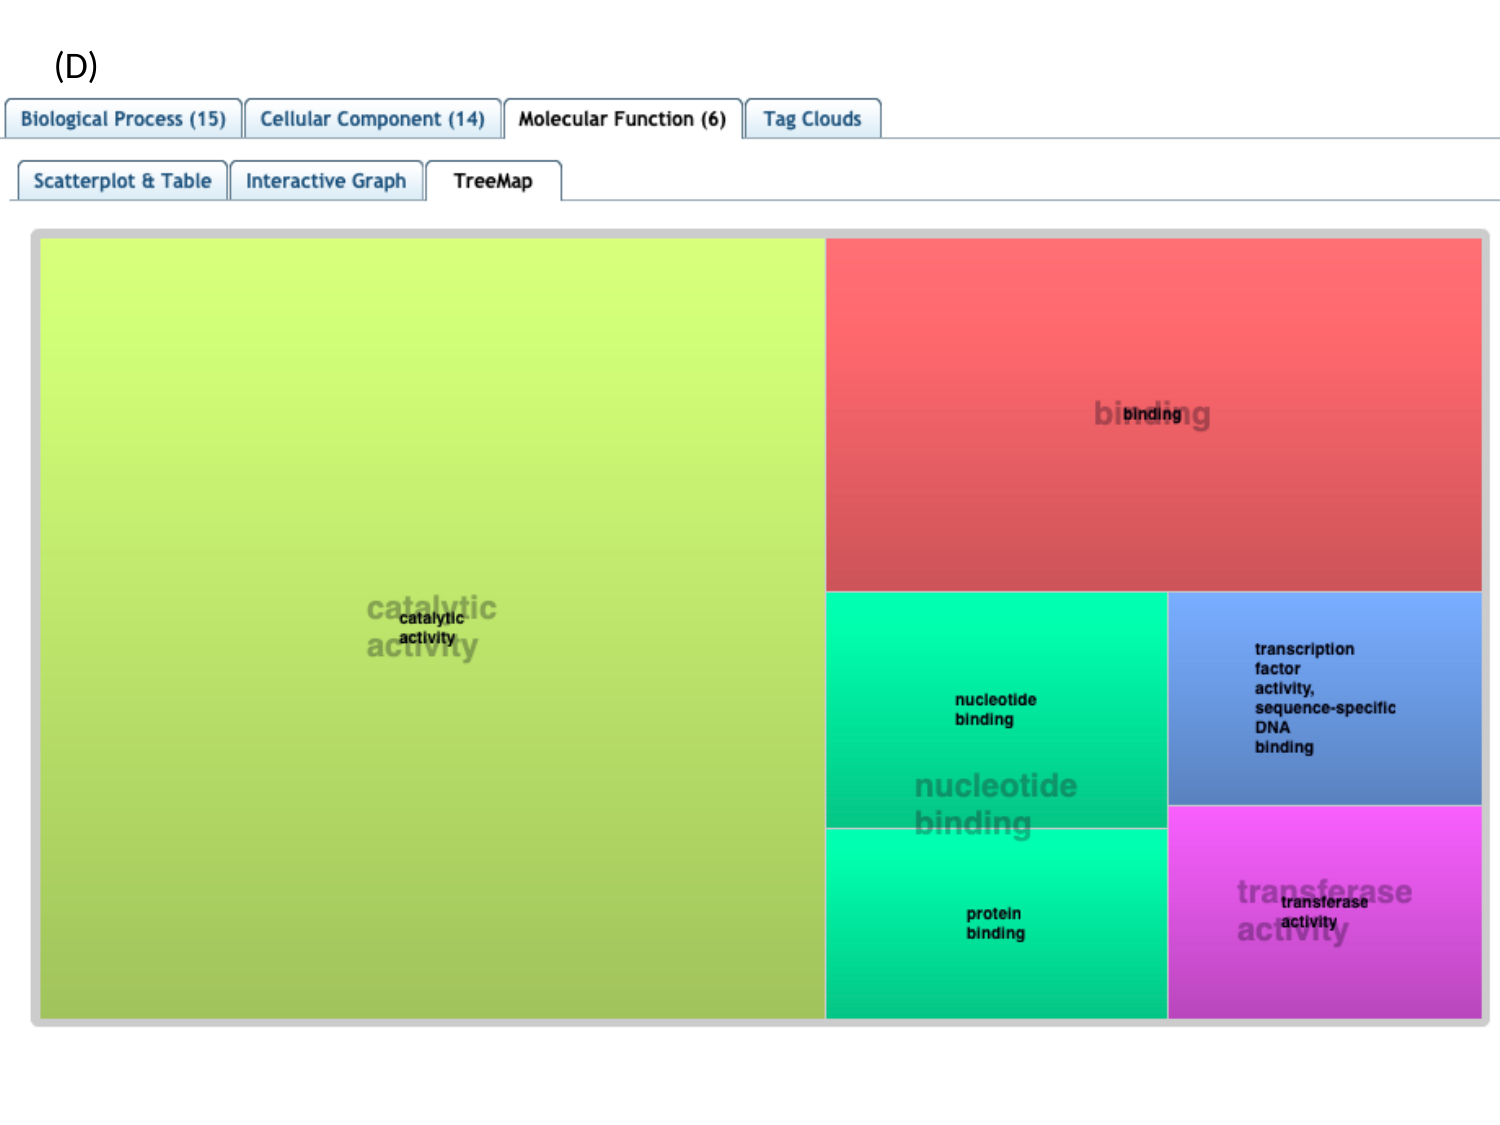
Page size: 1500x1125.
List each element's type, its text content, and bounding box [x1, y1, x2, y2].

picture [0, 87, 1500, 1037]
text_box (D) [38, 33, 115, 87]
